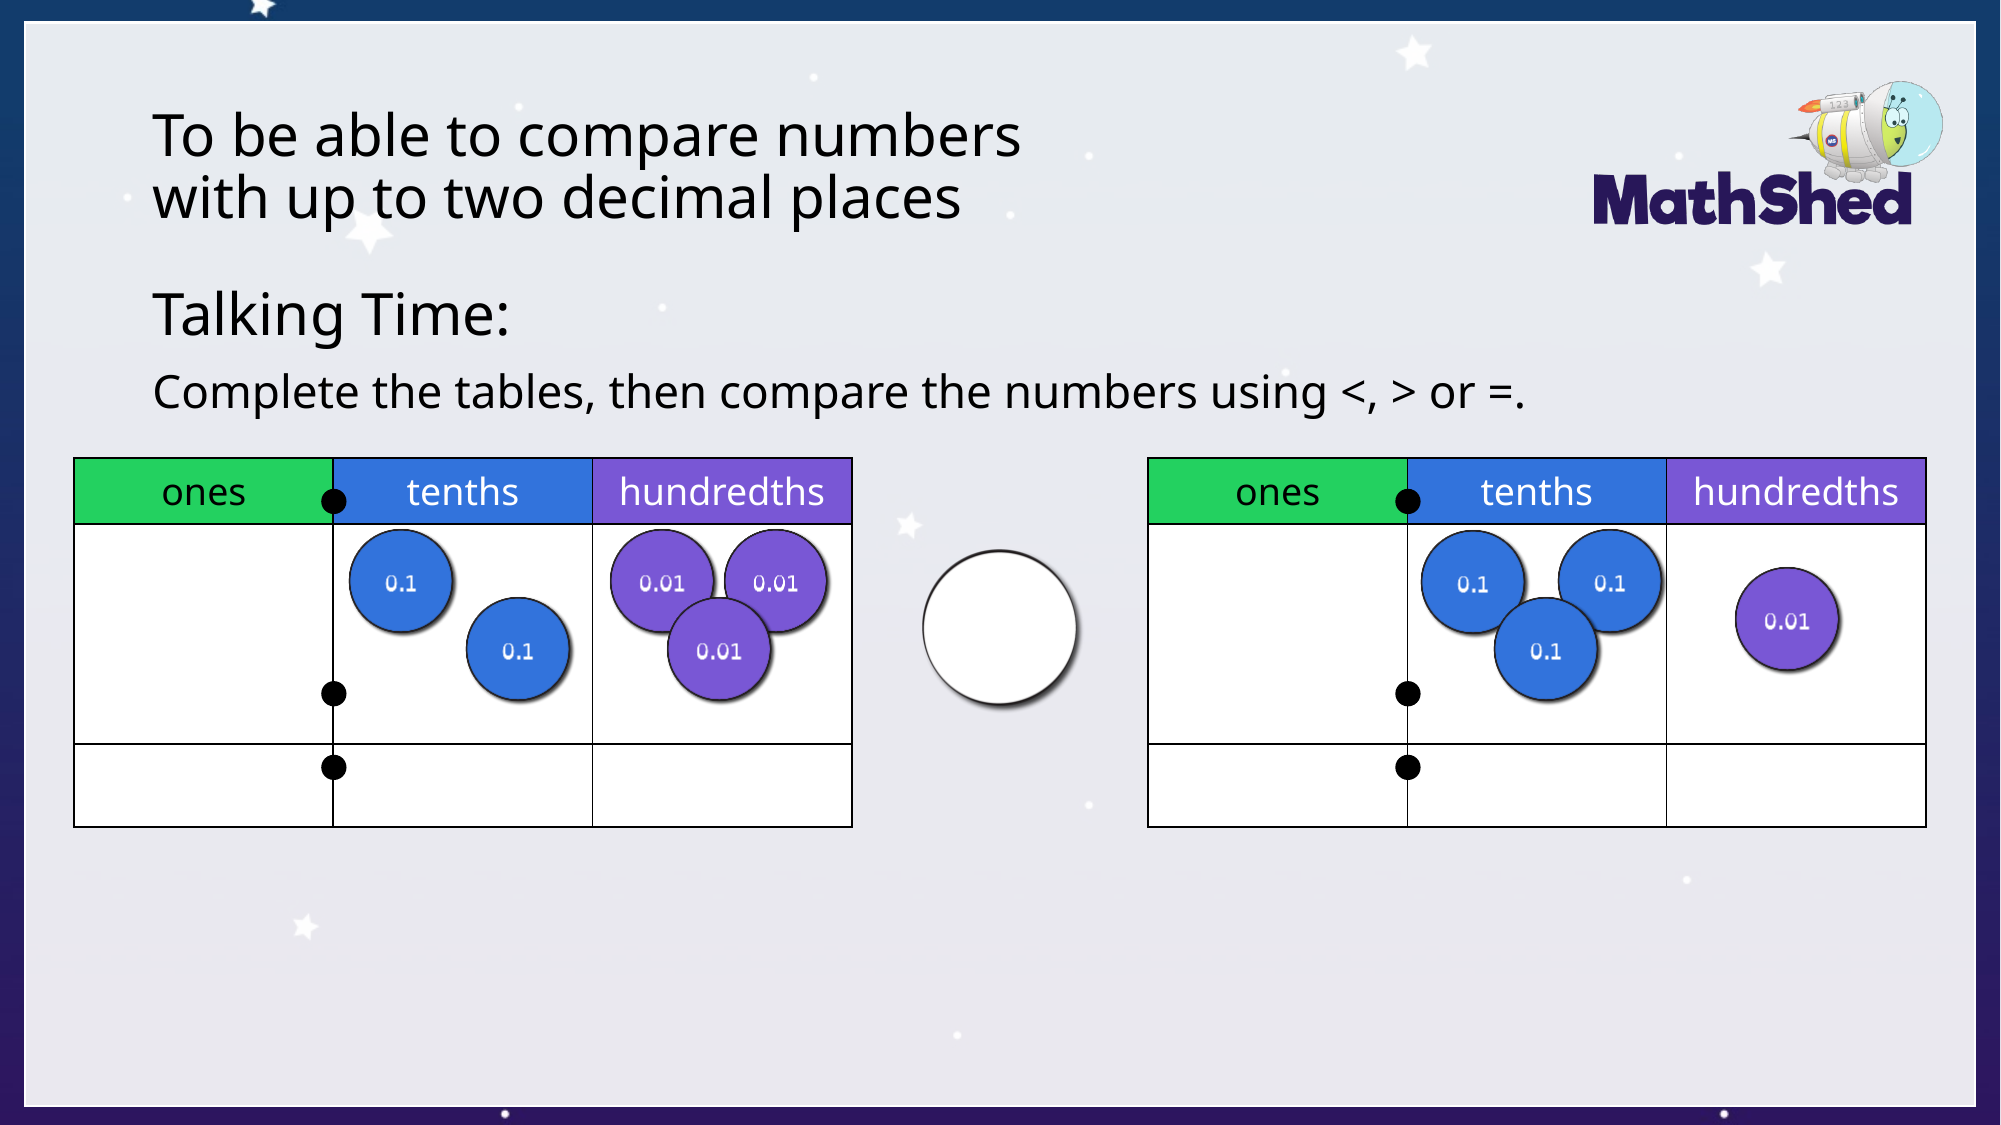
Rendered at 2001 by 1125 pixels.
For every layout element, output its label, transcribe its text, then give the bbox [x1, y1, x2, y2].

table_header tenths [334, 459, 592, 523]
table_header hundredths [593, 459, 851, 523]
table_header tenths [1408, 459, 1666, 523]
text_box [1395, 754, 1421, 781]
title To be able to compare numbers with up to two decimal places [137, 59, 1578, 277]
table_cell [1667, 745, 1925, 826]
text_box [321, 681, 347, 707]
table_header hundredths [1667, 459, 1925, 523]
text_box [321, 754, 347, 781]
table_cell [1149, 745, 1407, 826]
table_header ones [75, 459, 332, 523]
table_cell [334, 745, 592, 826]
picture [0, 0, 2001, 1125]
table_cell [75, 745, 332, 826]
table_cell [1408, 745, 1666, 826]
table_cell [1408, 525, 1666, 743]
table_cell [1667, 525, 1925, 743]
table_cell [75, 525, 332, 743]
table_header ones [1149, 459, 1407, 523]
table_cell [334, 525, 592, 743]
text_box [321, 488, 347, 515]
table_cell [593, 525, 851, 743]
list Talking Time: Complete the tables, then compare the numbers using <, > or =. [137, 277, 1863, 992]
text_box [1395, 681, 1421, 707]
table_cell [1149, 525, 1407, 743]
text_box [1395, 488, 1421, 515]
table_cell [593, 745, 851, 826]
